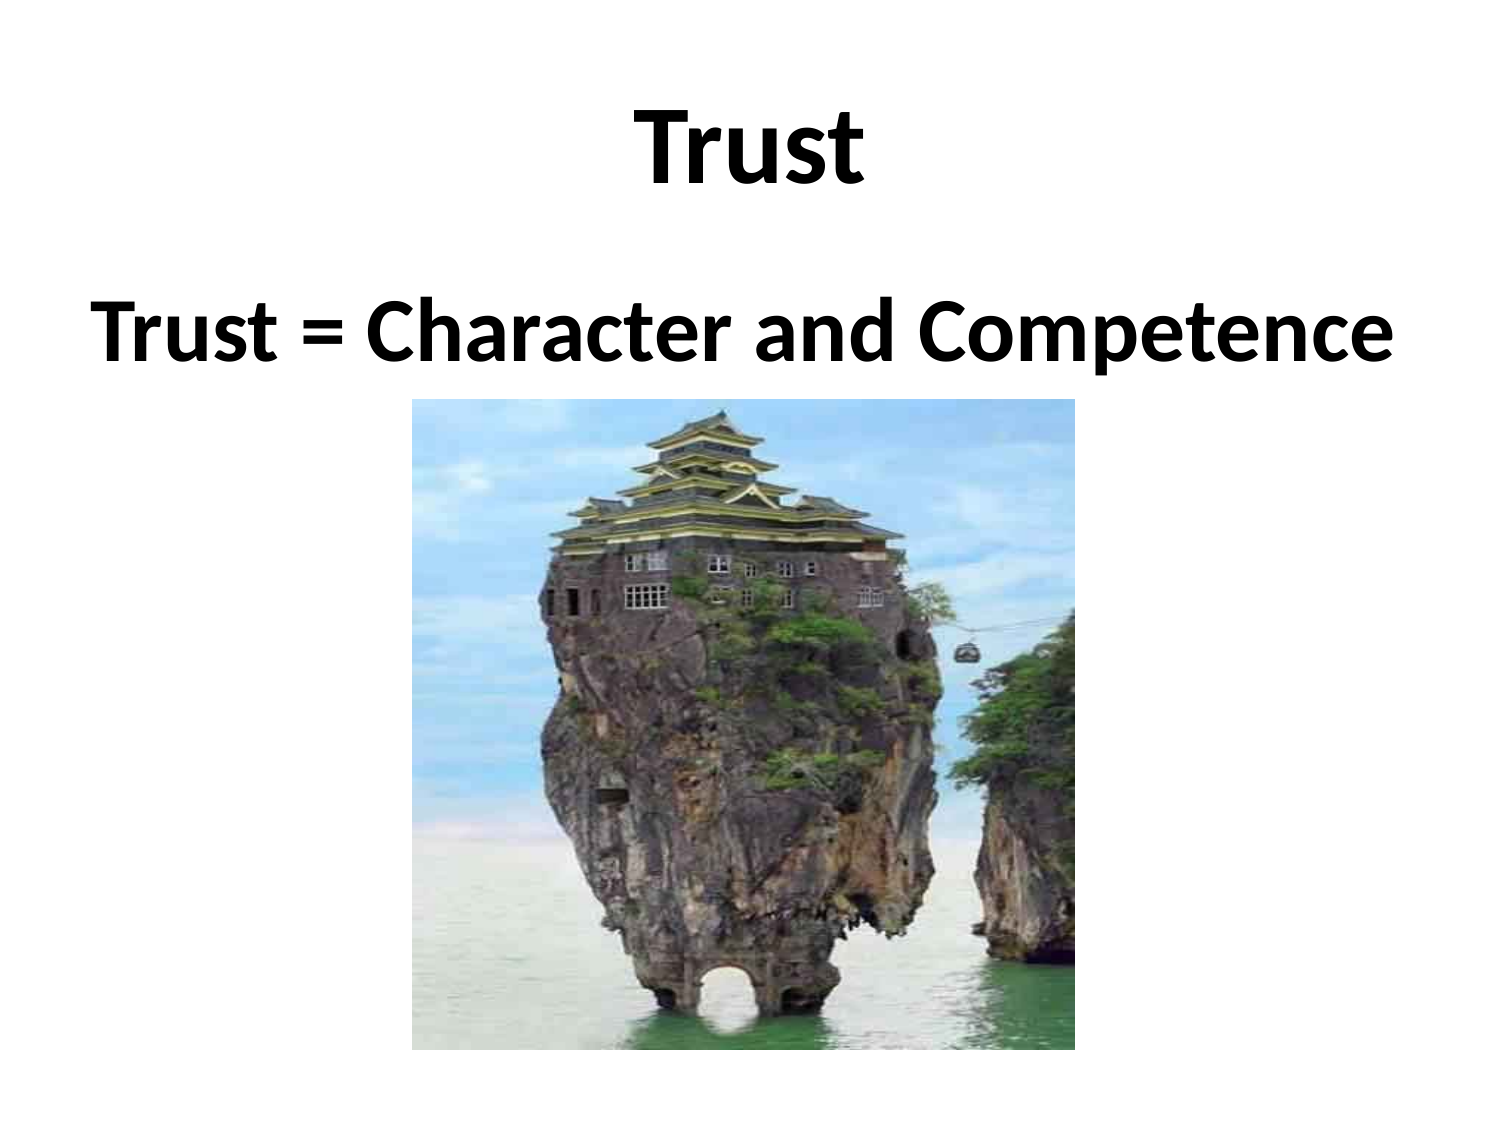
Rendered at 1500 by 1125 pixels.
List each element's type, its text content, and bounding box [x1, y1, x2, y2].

title Trust [75, 45, 1425, 233]
list Trust = Character and Competence [75, 262, 1425, 1005]
picture [412, 399, 1076, 1051]
